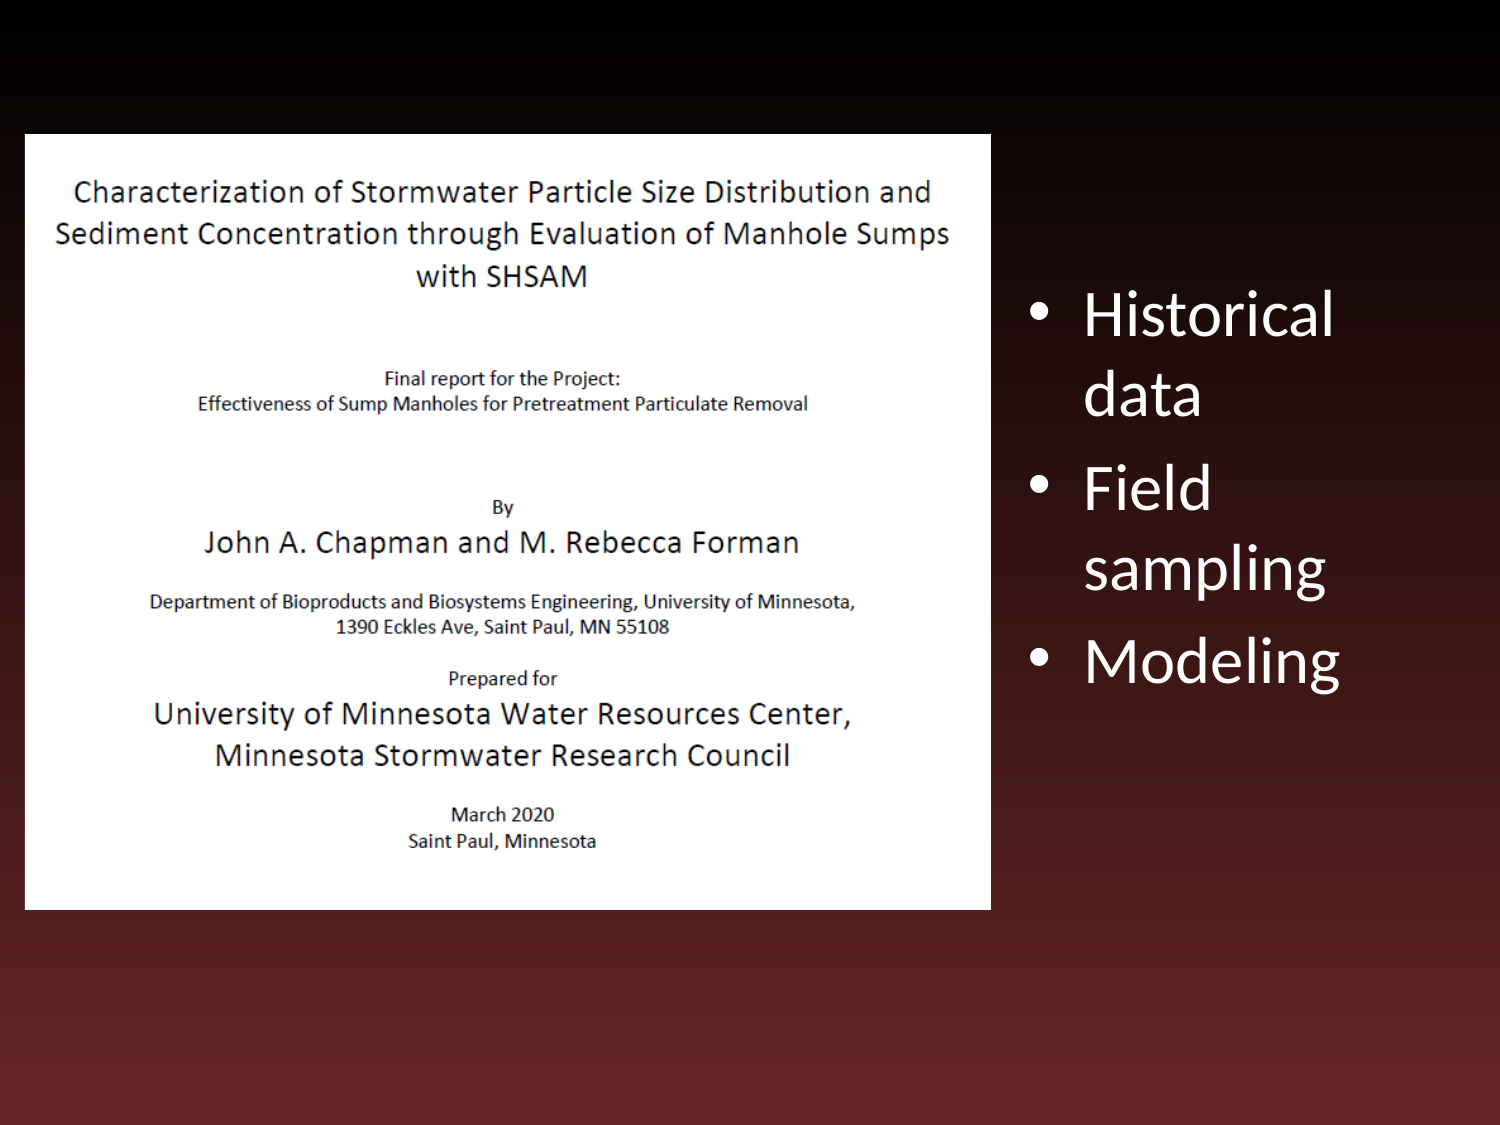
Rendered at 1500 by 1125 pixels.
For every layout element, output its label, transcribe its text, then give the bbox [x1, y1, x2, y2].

list Historical data Field sampling Modeling [1012, 262, 1425, 1000]
picture [24, 134, 992, 910]
